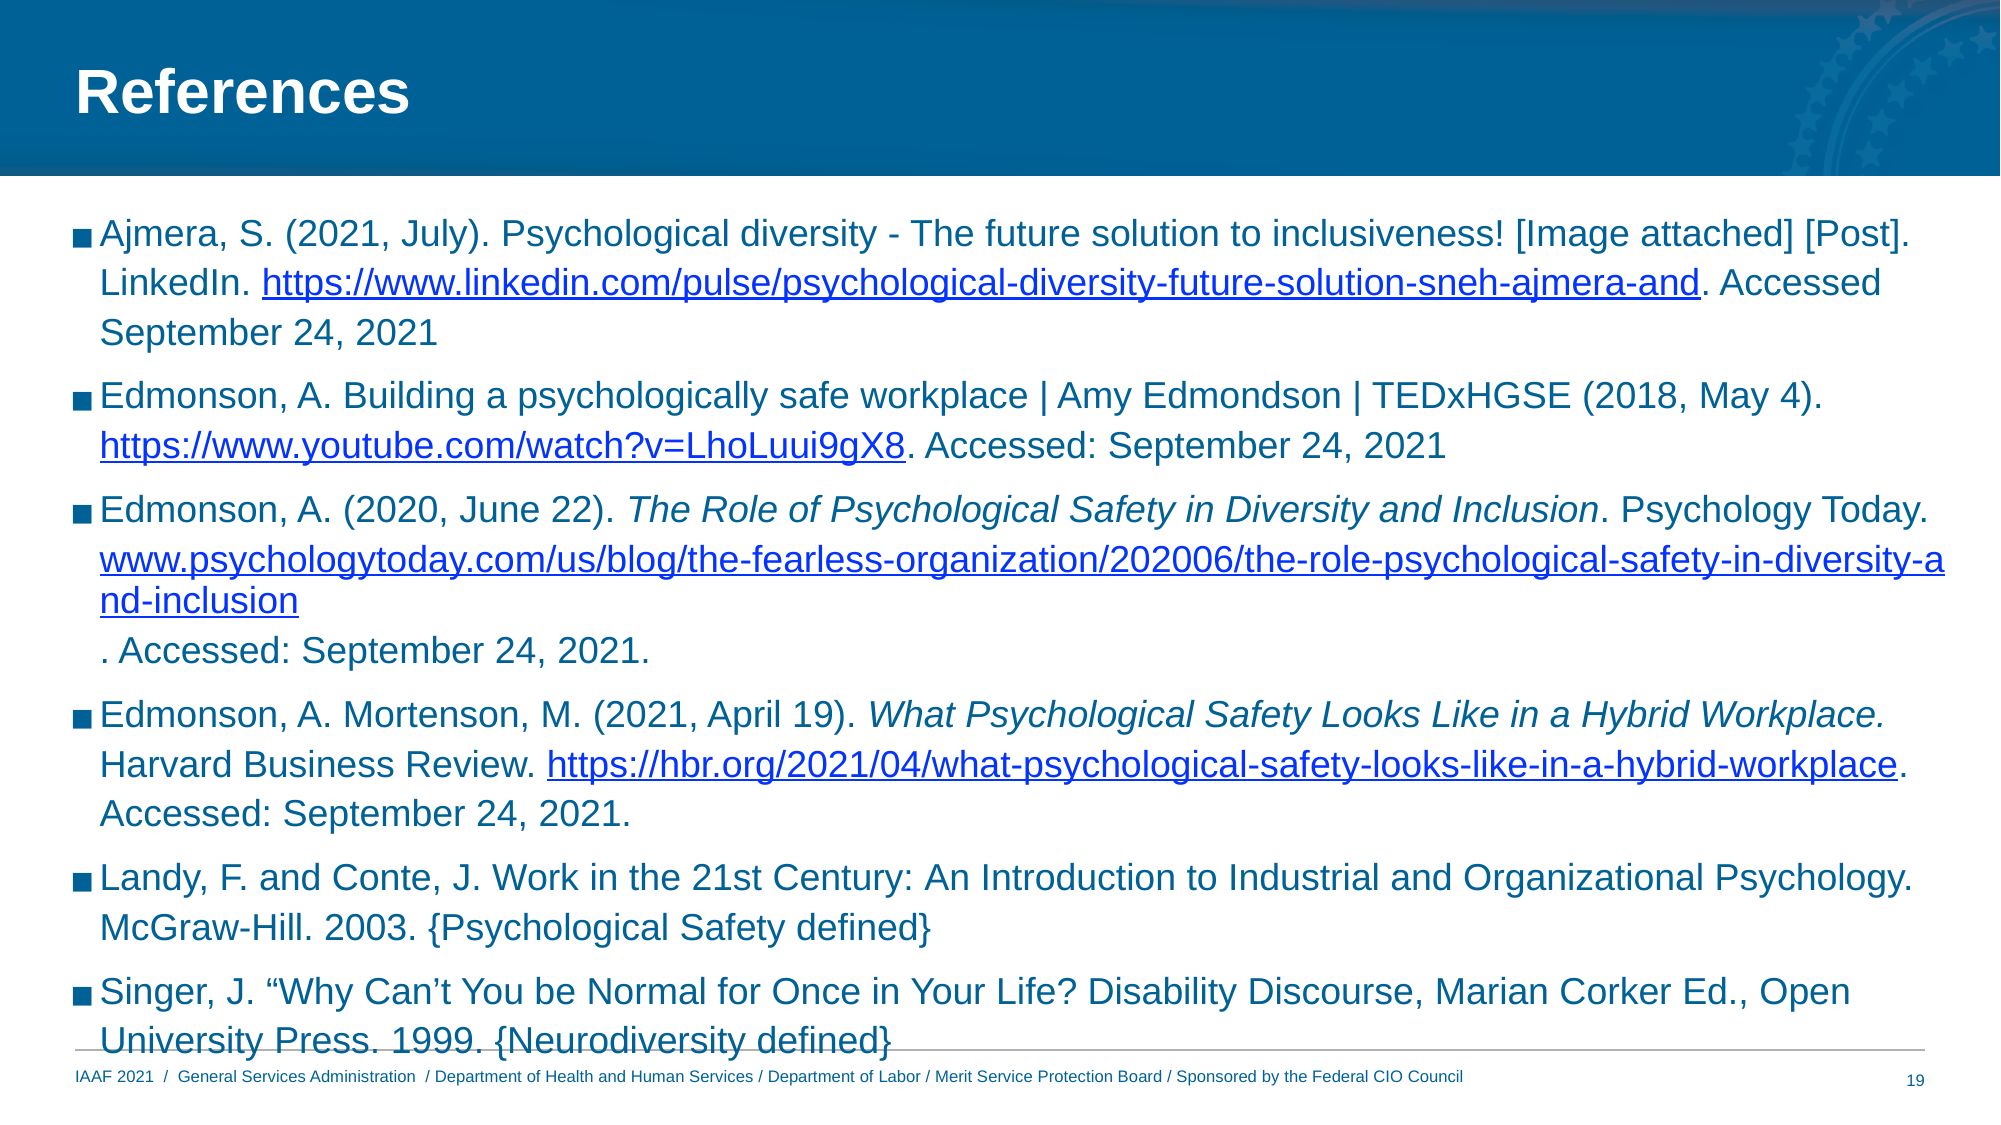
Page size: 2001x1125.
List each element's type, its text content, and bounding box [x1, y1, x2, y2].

picture [0, 168, 666, 176]
title References [75, 52, 1800, 128]
picture [0, 0, 2000, 176]
list Ajmera, S. (2021, July). Psychological diversity - The future solution to inclusiveness! [Image attached] [Post]. LinkedIn. https://www.linkedin.com/pulse/psychological-diversity-future-solution-sneh-ajmera-and. Accessed September 24, 2021 Edmonson, A. Building a psychologically safe workplace | Amy Edmondson | TEDxHGSE (2018, May 4). https://www.youtube.com/watch?v=LhoLuui9gX8. Accessed: September 24, 2021 Edmonson, A. (2020, June 22). The Role of Psychological Safety in Diversity and Inclusion. Psychology Today. www.psychologytoday.com/us/blog/the-fearless-organization/202006/the-role-psychological-safety-in-diversity-and-inclusion. Accessed: September 24, 2021. Edmonson, A. Mortenson, M. (2021, April 19). What Psychological Safety Looks Like in a Hybrid Workplace. Harvard Business Review. https://hbr.org/2021/04/what-psychological-safety-looks-like-in-a-hybrid-workplace. Accessed: September 24, 2021. Landy, F. and Conte, J. Work in the 21st Century: An Introduction to Industrial and Organizational Psychology. McGraw-Hill. 2003. {Psychological Safety defined} Singer, J. “Why Can’t You be Normal for Once in Your Life? Disability Discourse, Marian Corker Ed., Open University Press. 1999. {Neurodiversity defined} [54, 196, 1964, 1007]
slide_number 19 [1880, 1065, 1925, 1095]
